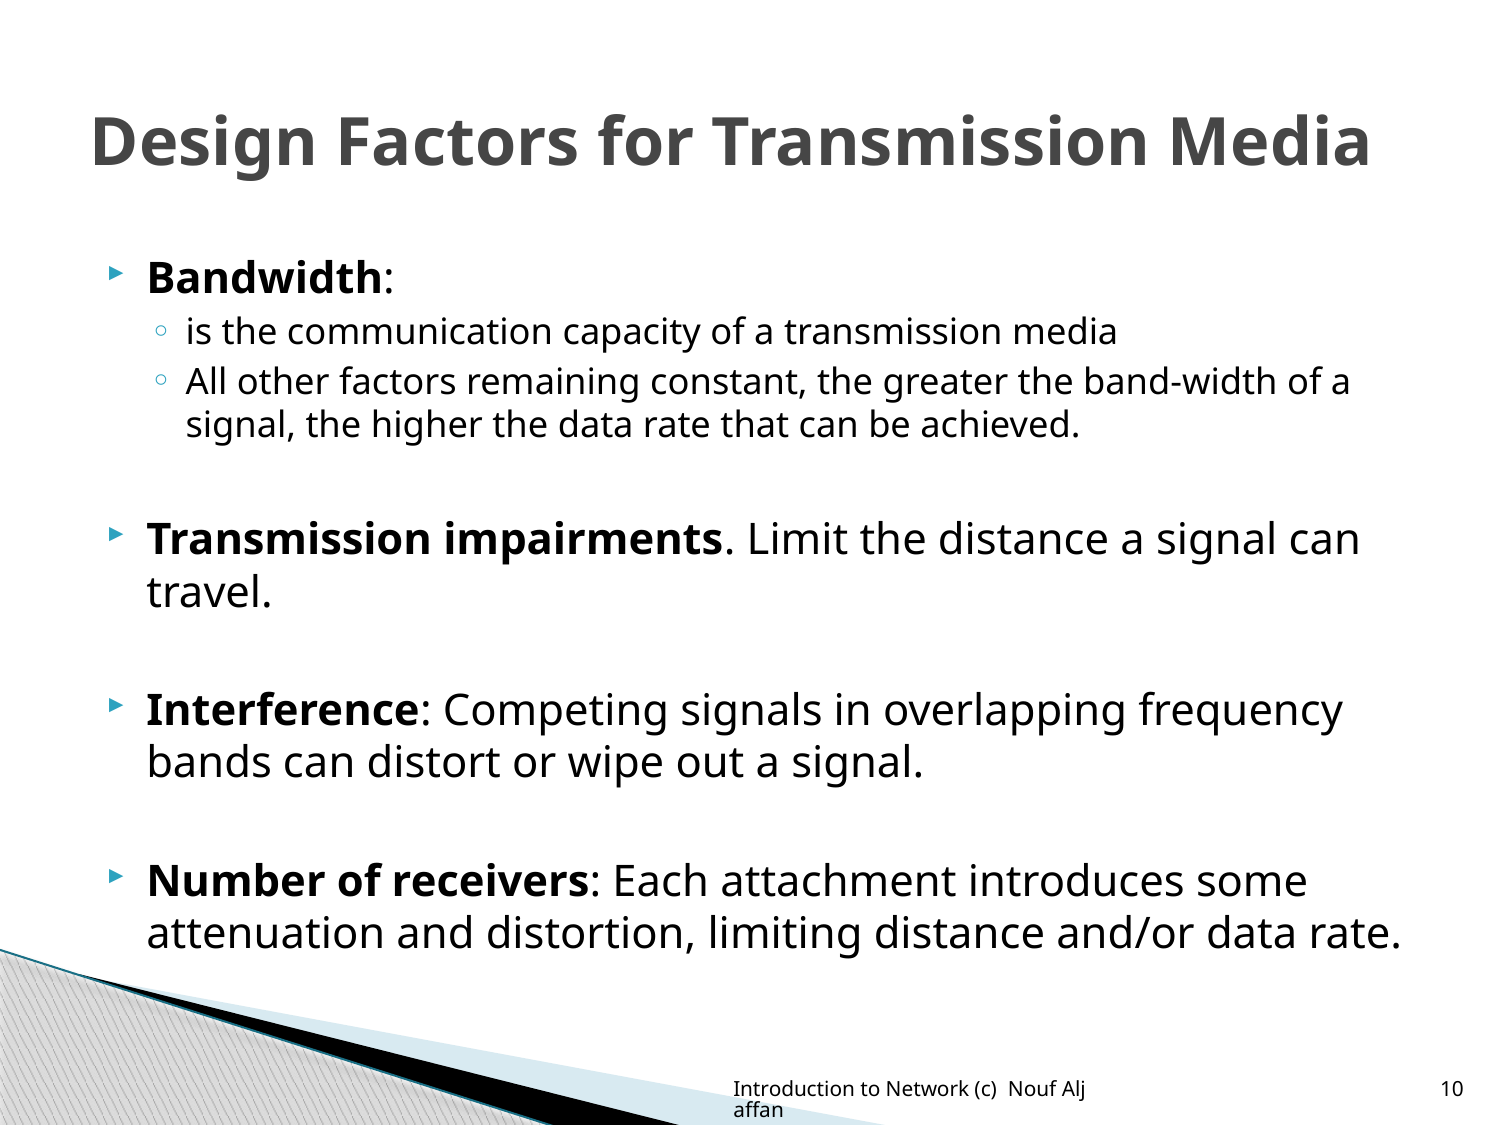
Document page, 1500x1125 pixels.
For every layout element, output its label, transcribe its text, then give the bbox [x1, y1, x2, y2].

slide_number 10 [1418, 1051, 1479, 1112]
footer Introduction to Network (c) Nouf Aljaffan [718, 1051, 1105, 1112]
list Bandwidth: is the communication capacity of a transmission media All other factors remaining constant, the greater the band-width of a signal, the higher the data rate that can be achieved. Transmission impairments. Limit the distance a signal can travel. Interference: Competing signals in overlapping frequency bands can distort or wipe out a signal. Number of receivers: Each attachment introduces some attenuation and distortion, limiting distance and/or data rate. [75, 243, 1425, 986]
title Design Factors for Transmission Media [75, 45, 1425, 233]
